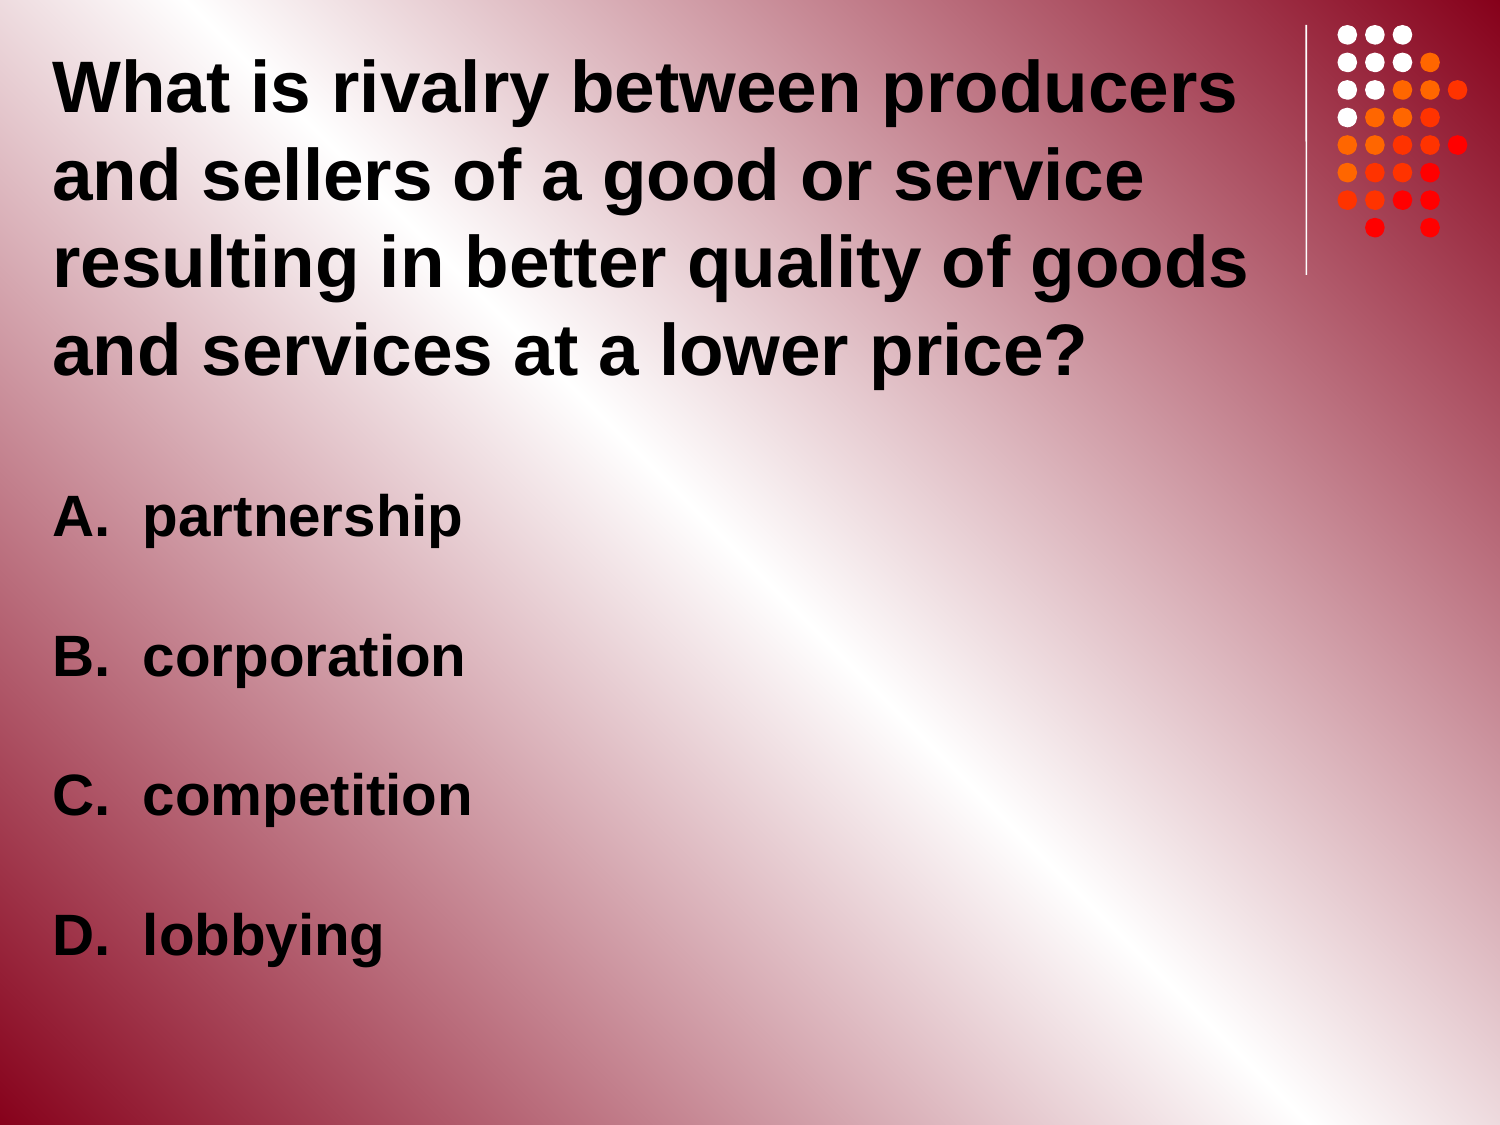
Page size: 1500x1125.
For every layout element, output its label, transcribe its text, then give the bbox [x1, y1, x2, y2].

text_box What is rivalry between producers and sellers of a good or service resulting in better quality of goods and services at a lower price? A. partnership B. corporation C. competition D. lobbying [37, 937, 1313, 1125]
